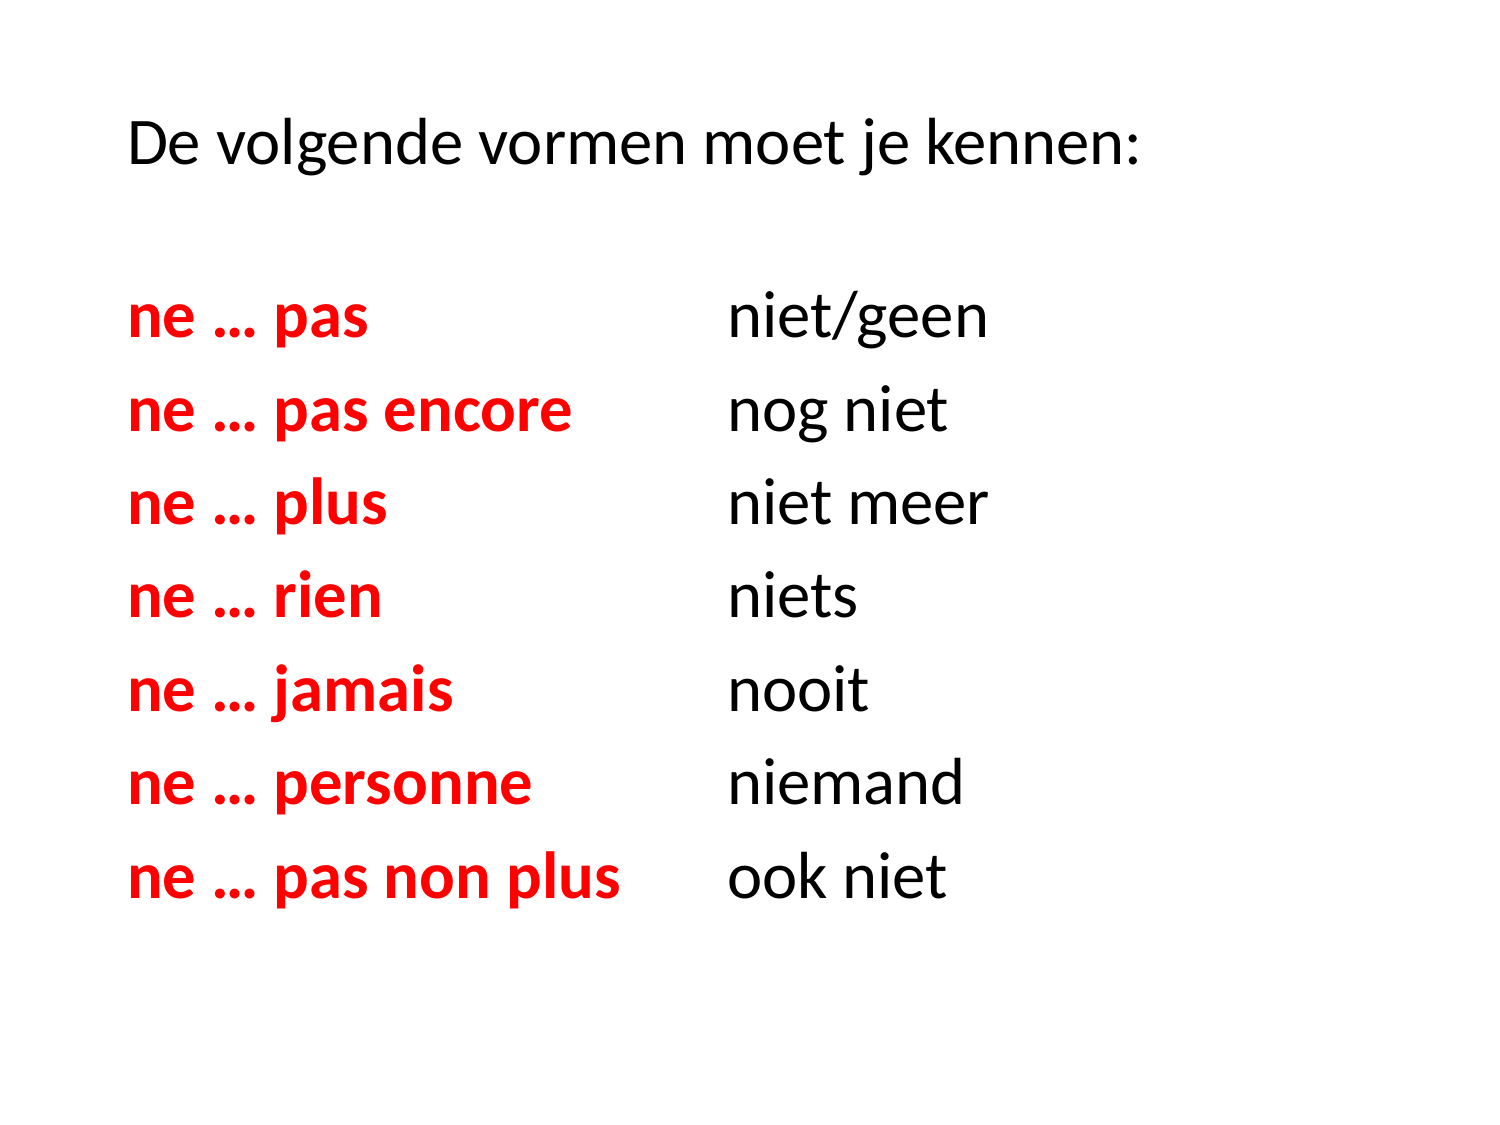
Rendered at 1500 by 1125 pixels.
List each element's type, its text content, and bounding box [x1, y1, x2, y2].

subtitle De volgende vormen moet je kennen: ne … pas niet/geen ne … pas encore nog niet ne … plus niet meer ne … rien niets ne … jamais nooit ne … personne niemand ne … pas non plus ook niet [112, 90, 1388, 988]
